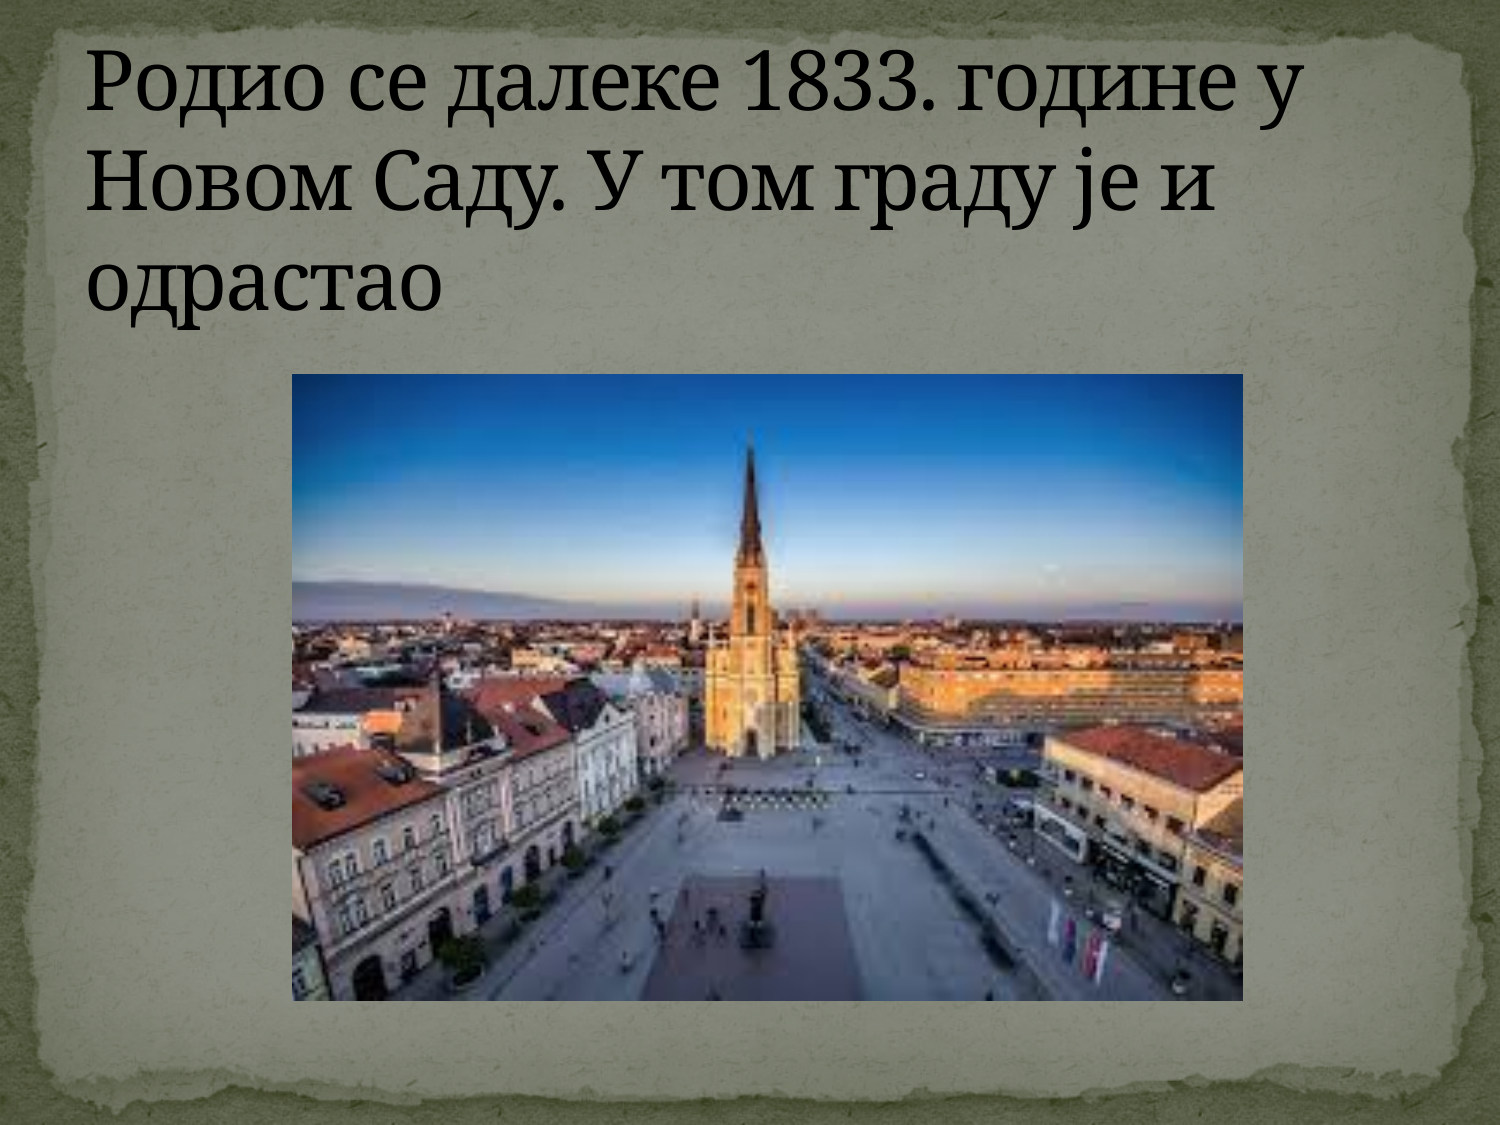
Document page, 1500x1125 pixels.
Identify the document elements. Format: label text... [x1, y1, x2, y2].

text_box Родио се далеке 1833. године у Новом Саду. У том граду је и одрастао [70, 128, 1421, 435]
picture [0, 0, 1500, 1125]
